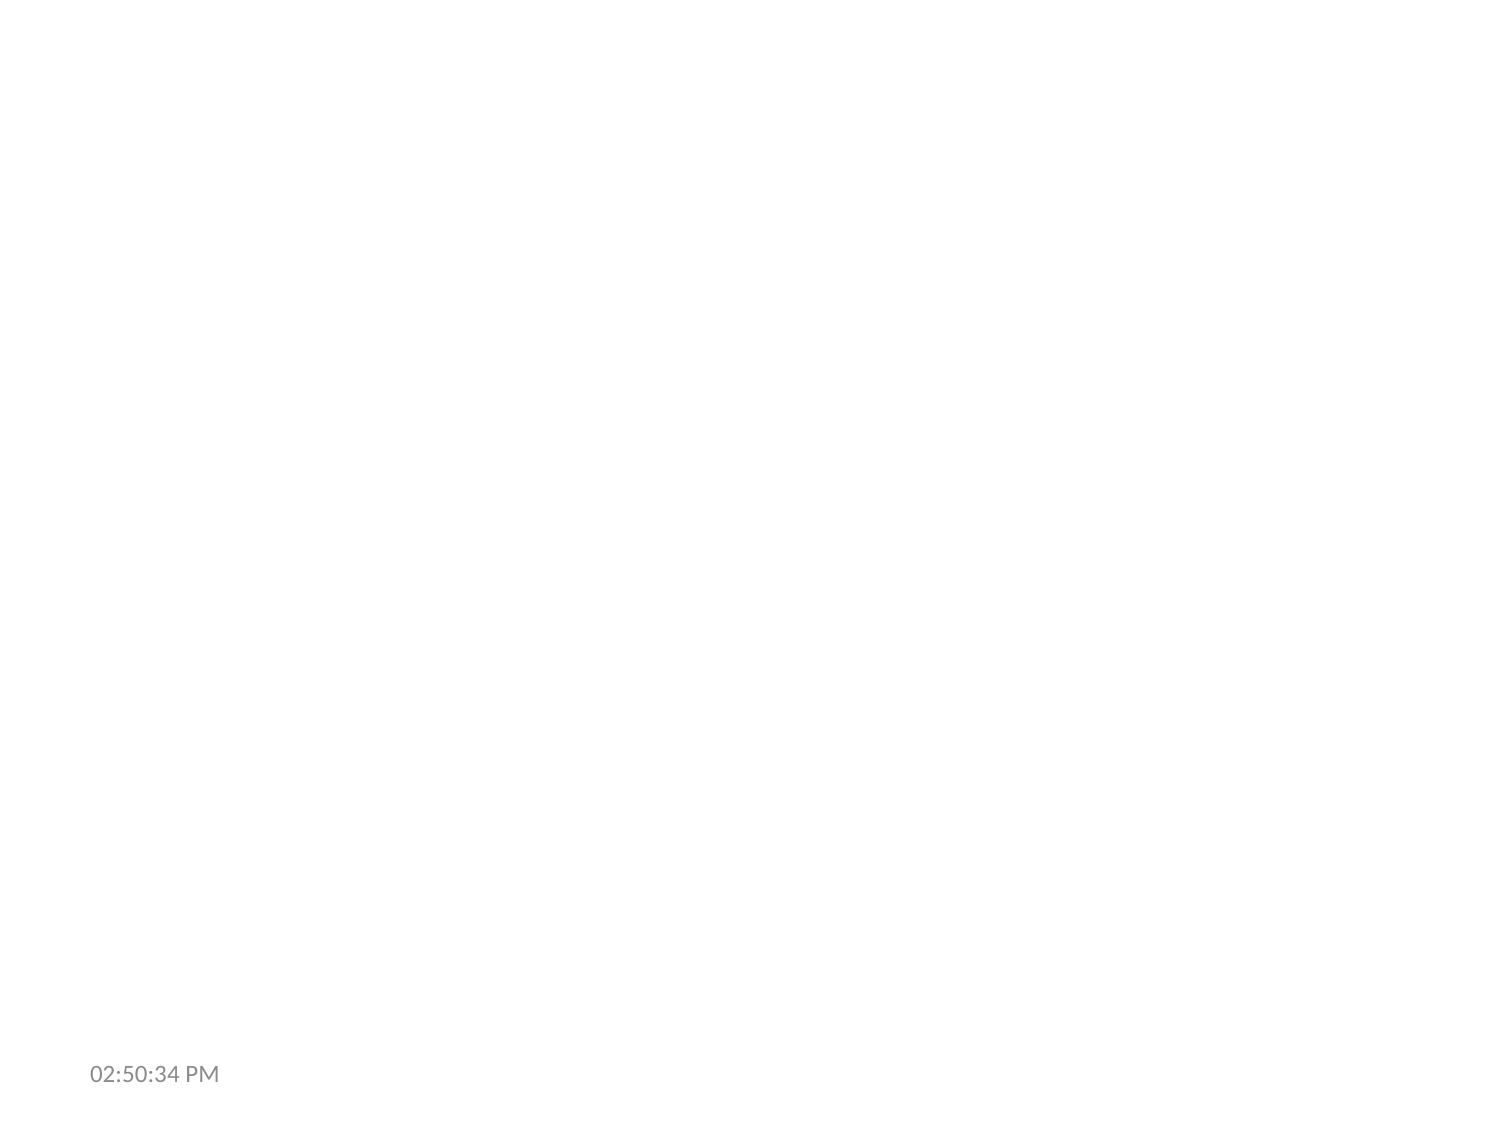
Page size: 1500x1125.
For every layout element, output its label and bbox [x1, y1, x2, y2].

slide_number [75, 1042, 425, 1103]
